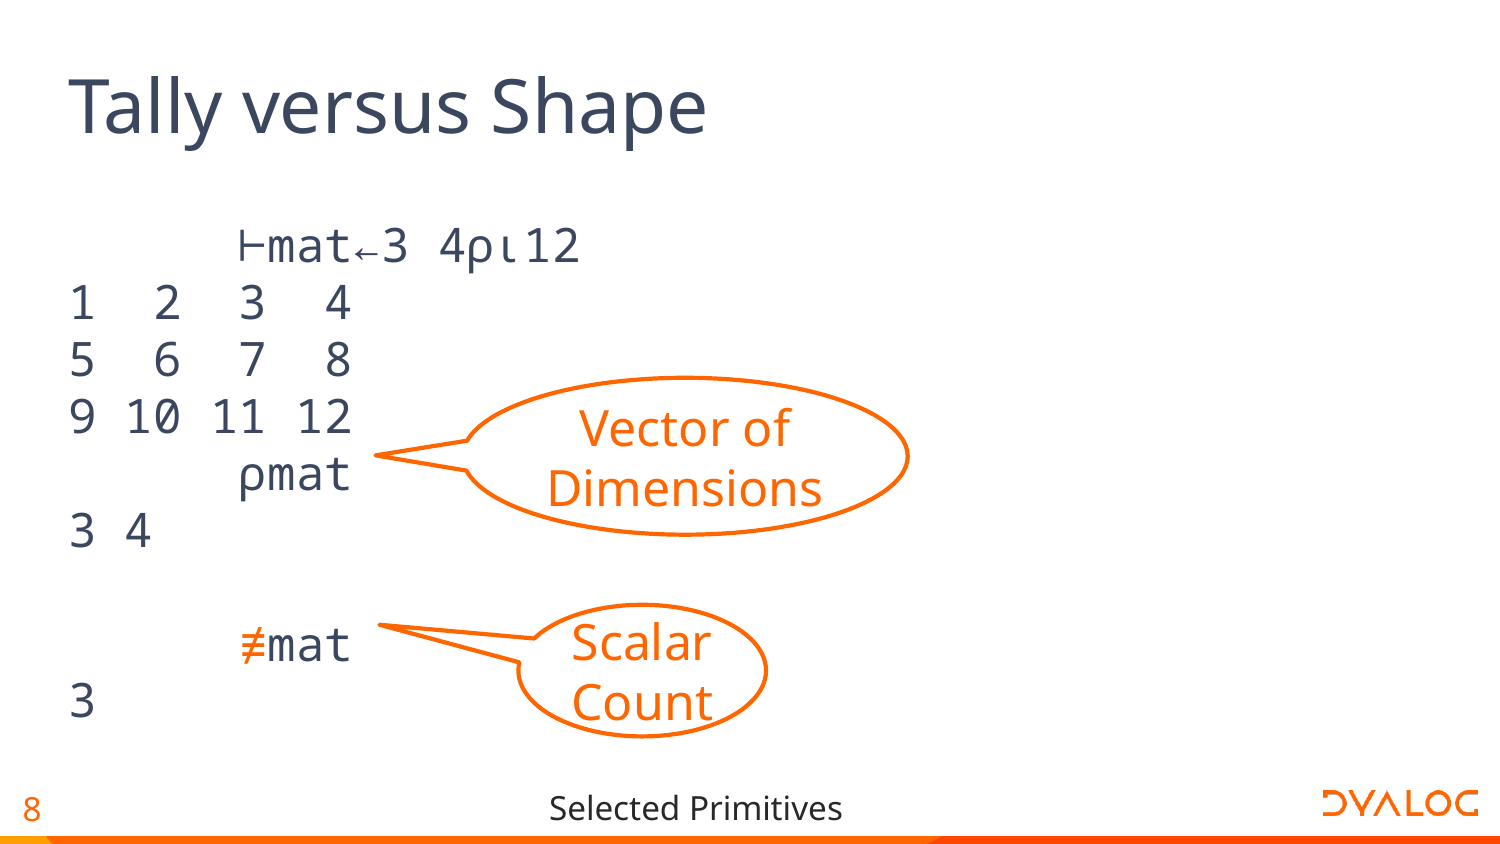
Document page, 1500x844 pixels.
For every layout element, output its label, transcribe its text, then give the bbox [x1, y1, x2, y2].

list ⊢mat←3 4⍴⍳12 1 2 3 4 5 6 7 8 9 10 11 12 ⍴mat 3 4 ≢mat 3 [53, 207, 1453, 740]
title Tally versus Shape [53, 43, 1453, 157]
picture [0, 836, 1500, 844]
picture [1323, 790, 1478, 816]
text_box Scalar Count [377, 602, 769, 739]
text_box Vector of Dimensions [373, 375, 910, 537]
